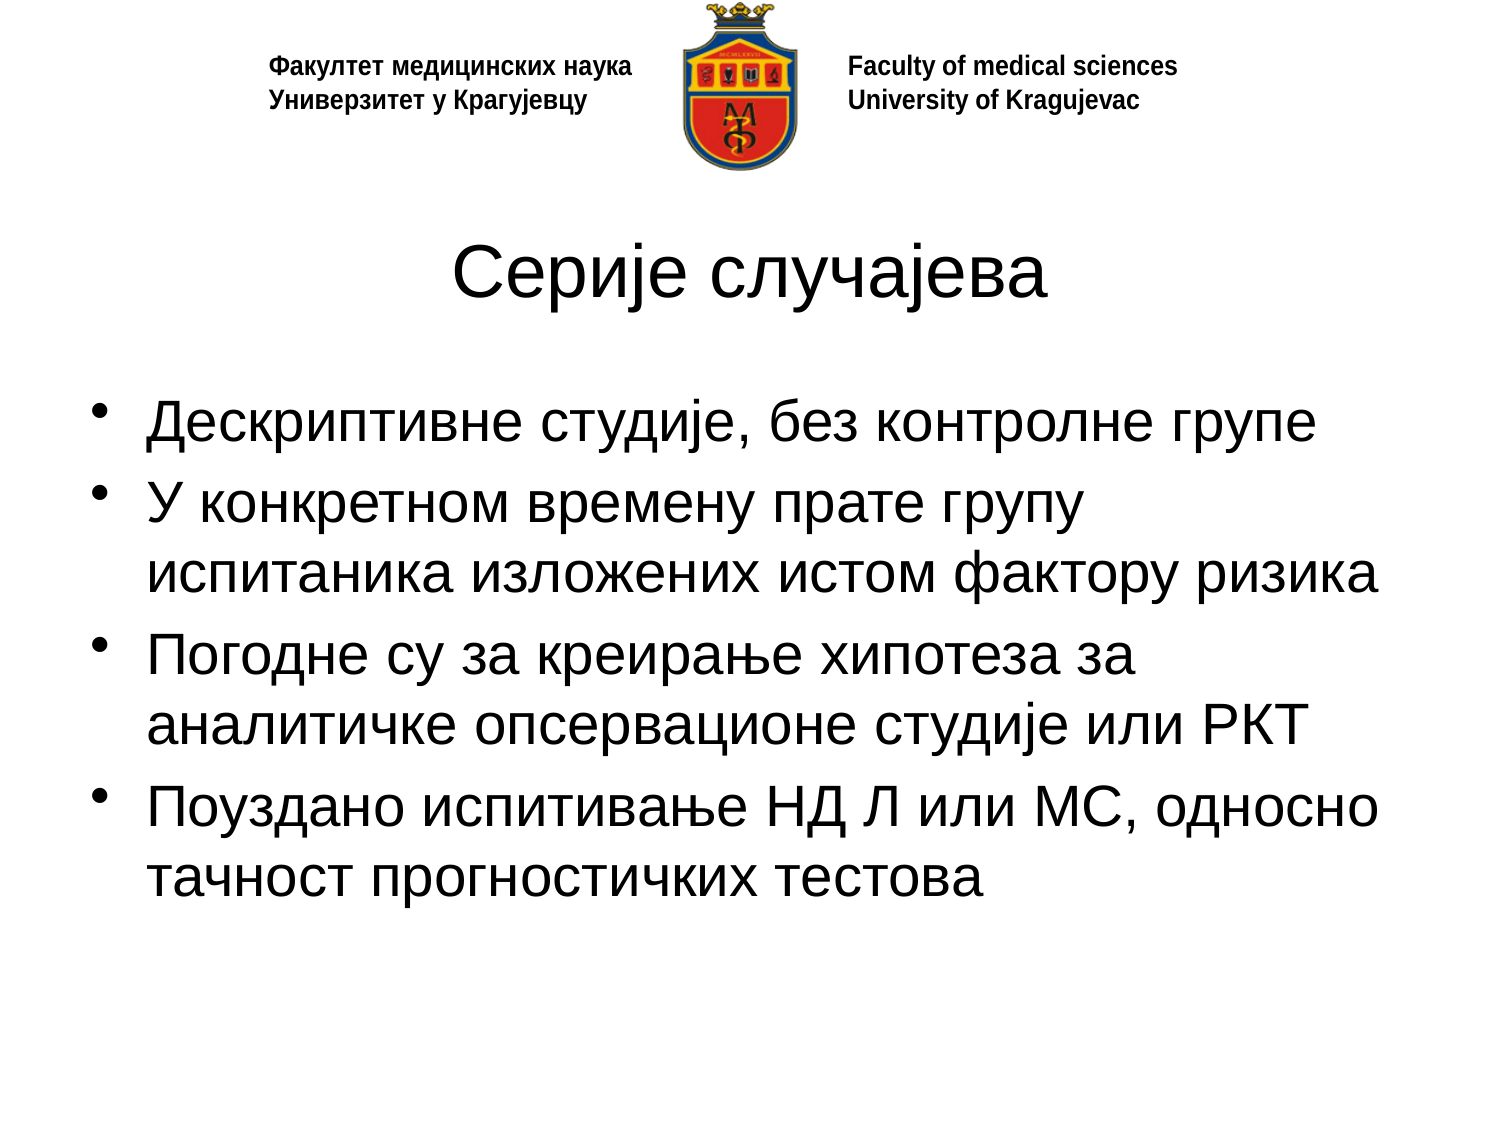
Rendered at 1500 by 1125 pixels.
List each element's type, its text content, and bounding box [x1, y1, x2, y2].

title Серије случајева [74, 173, 1426, 362]
list Дескриптивне студије, без контролне групе У конкретном времену прате групу испитаника изложених истом фактору ризика Погодне су за креирање хипотеза за аналитичке опсервационе студије или РКТ Поуздано испитивање НД Л или МС, односно тачност прогностичких тестова [74, 374, 1426, 1118]
